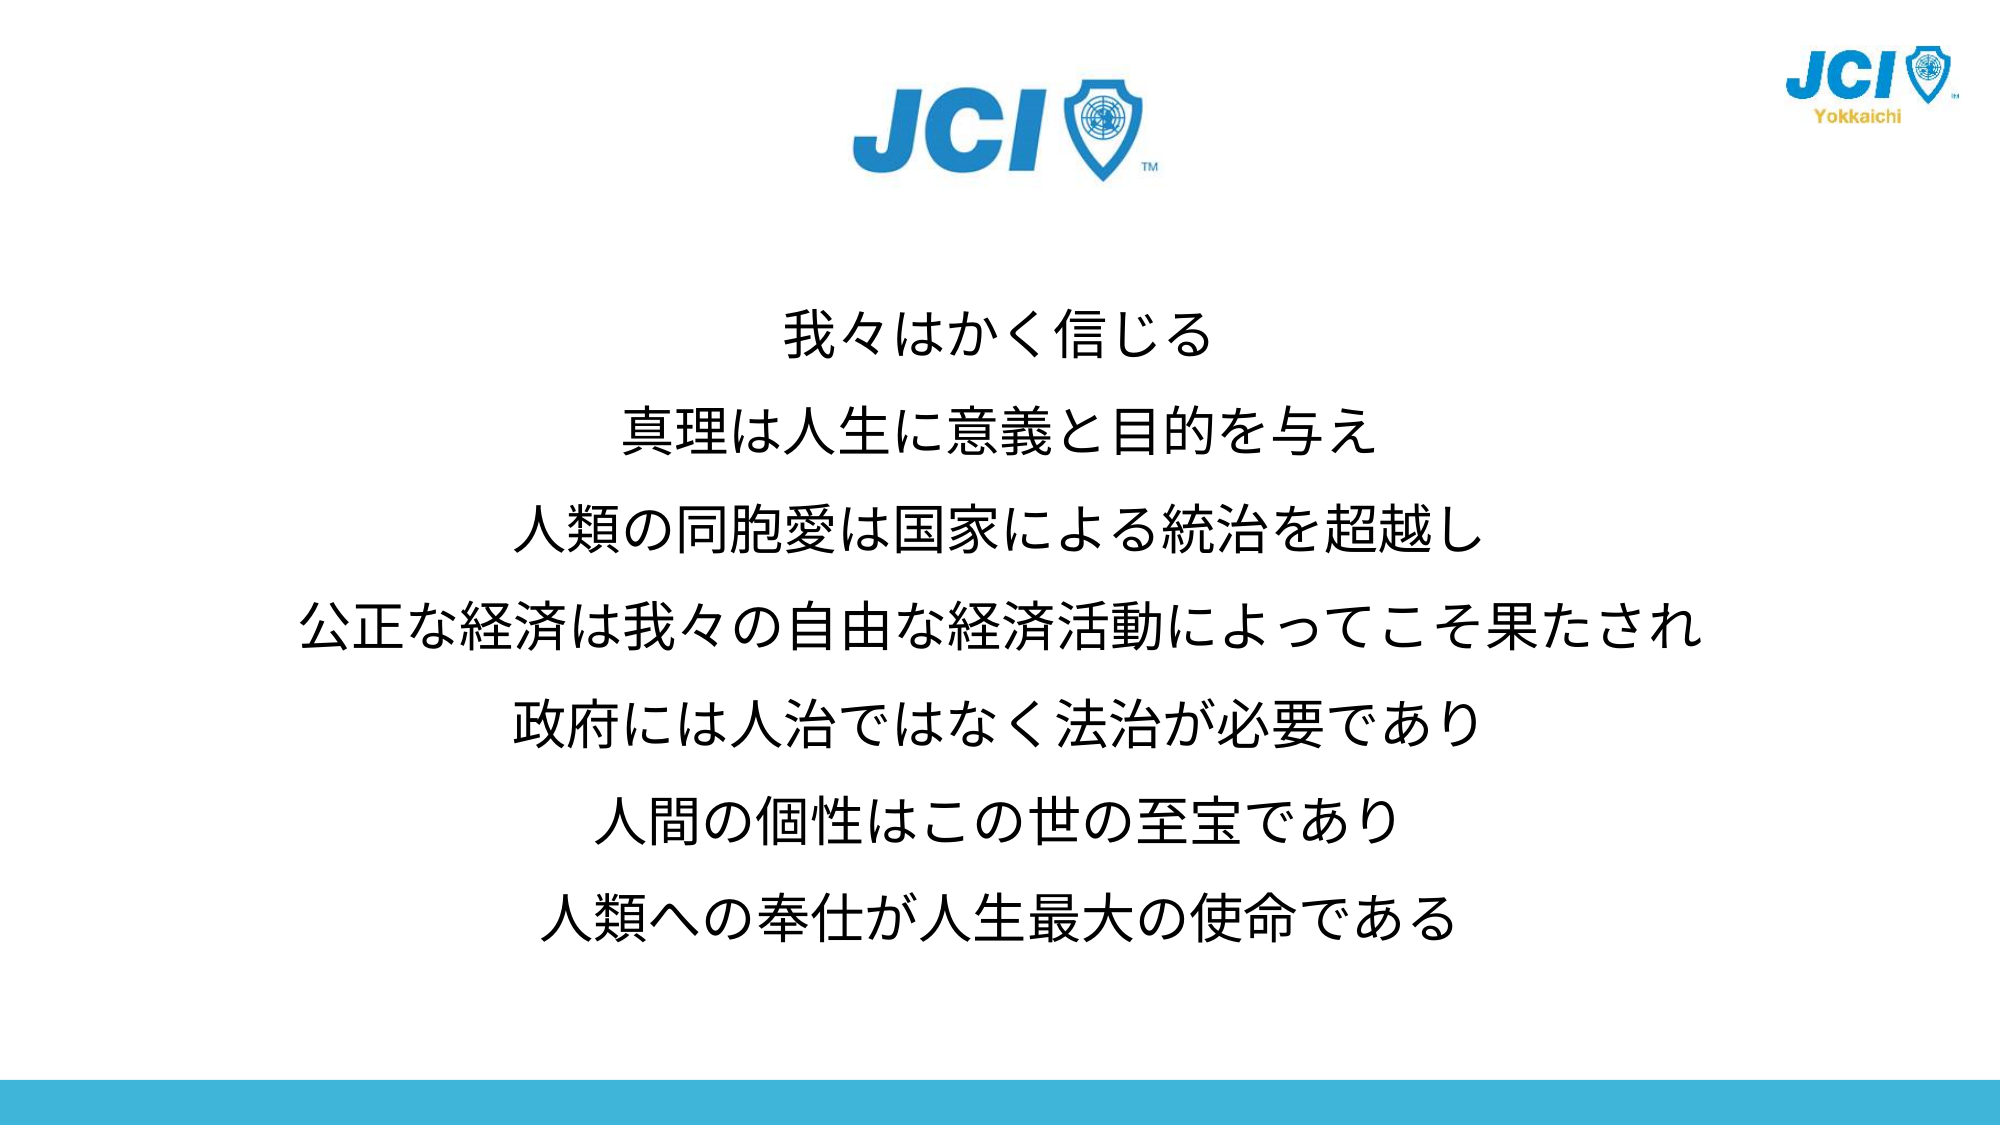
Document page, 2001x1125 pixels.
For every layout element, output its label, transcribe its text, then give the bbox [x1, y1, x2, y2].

text_box 我々はかく信じる 真理は人生に意義と目的を与え 人類の同胞愛は国家による統治を超越し 公正な経済は我々の自由な経済活動によってこそ果たされ 政府には人治ではなく法治が必要であり 人間の個性はこの世の至宝であり 人類への奉仕が人生最大の使命である [0, 260, 2000, 958]
picture [834, 60, 1166, 193]
picture [1784, 45, 1961, 124]
